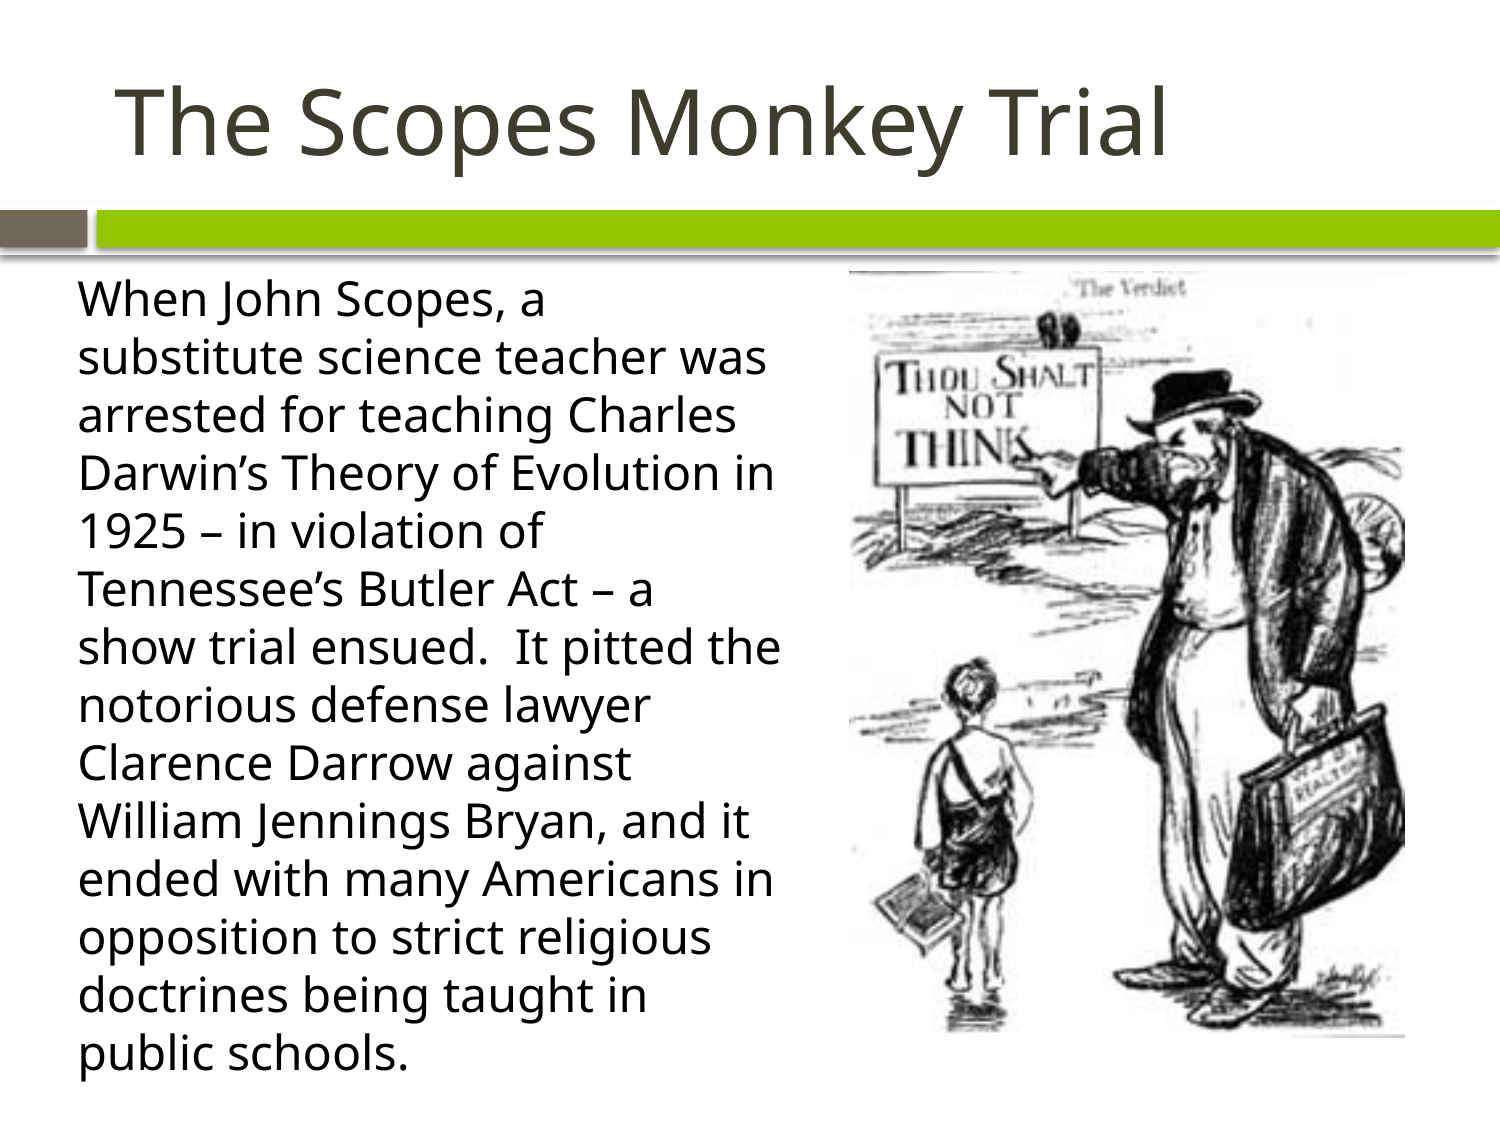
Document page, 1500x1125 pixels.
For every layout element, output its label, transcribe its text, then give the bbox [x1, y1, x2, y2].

title The Scopes Monkey Trial [99, 37, 1438, 200]
list When John Scopes, a substitute science teacher was arrested for teaching Charles Darwin’s Theory of Evolution in 1925 – in violation of Tennessee’s Butler Act – a show trial ensued. It pitted the notorious defense lawyer Clarence Darrow against William Jennings Bryan, and it ended with many Americans in opposition to strict religious doctrines being taught in public schools. [62, 260, 800, 1088]
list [849, 271, 1405, 1038]
